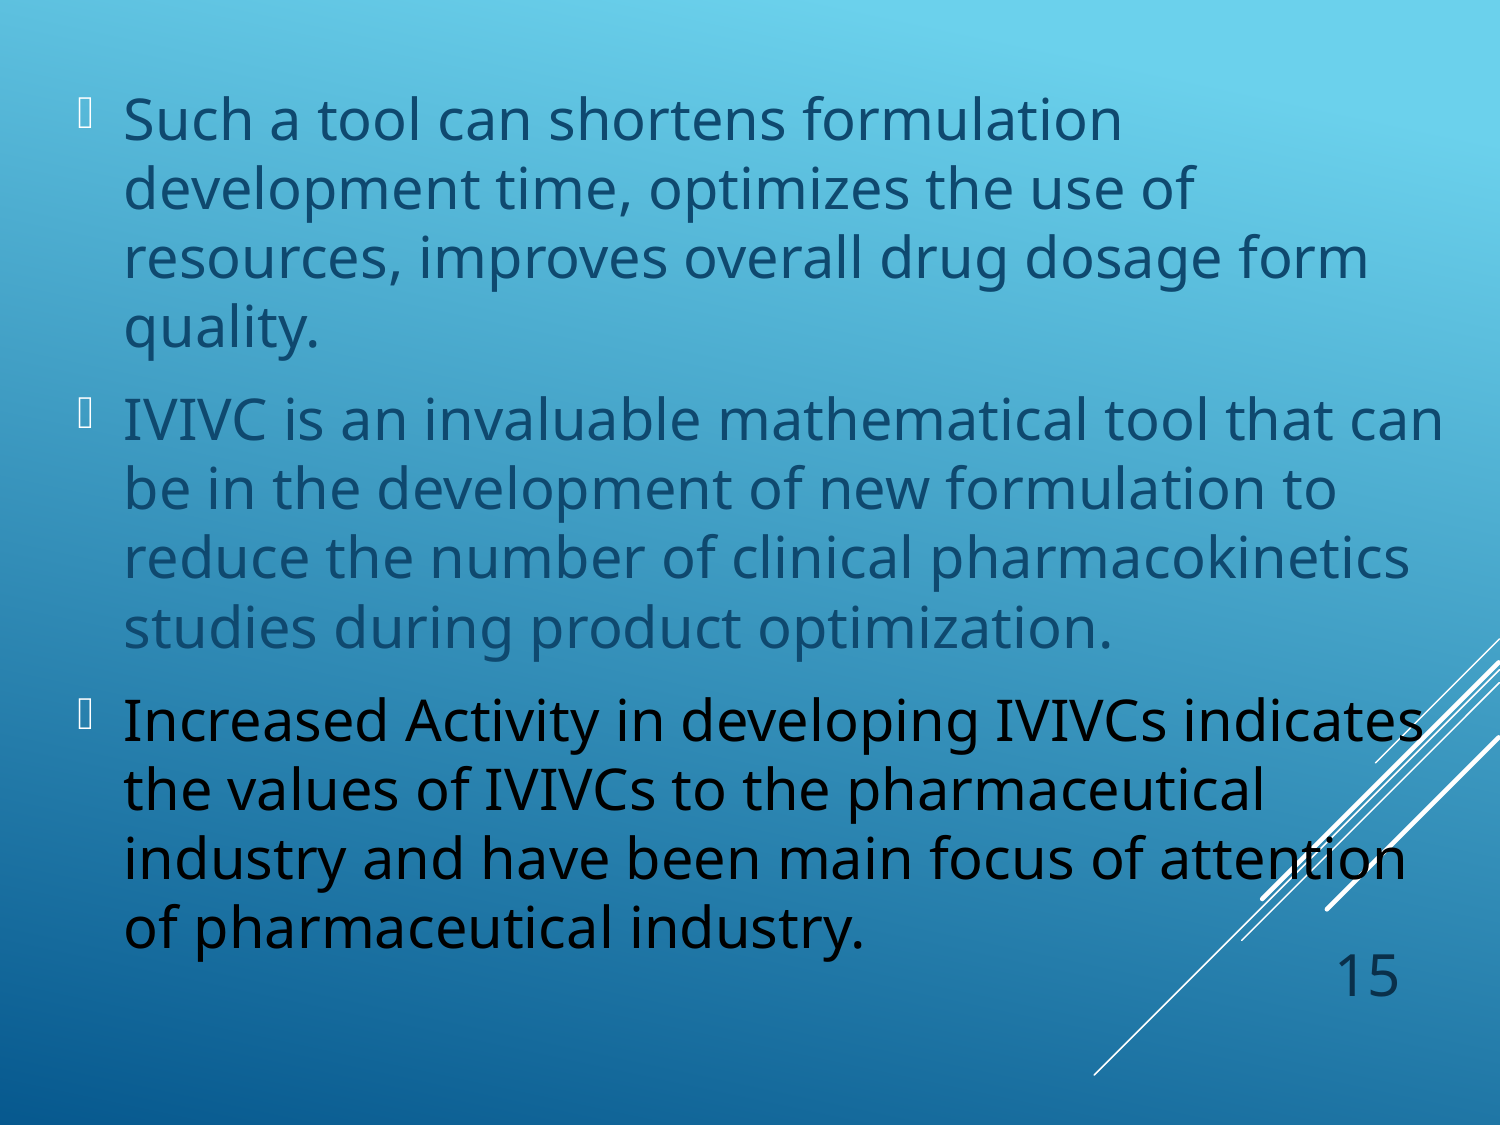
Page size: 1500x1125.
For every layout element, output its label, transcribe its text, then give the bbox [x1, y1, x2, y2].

slide_number 15 [1275, 915, 1416, 1025]
list Such a tool can shortens formulation development time, optimizes the use of resources, improves overall drug dosage form quality. IVIVC is an invaluable mathematical tool that can be in the development of new formulation to reduce the number of clinical pharmacokinetics studies during product optimization. Increased Activity in developing IVIVCs indicates the values of IVIVCs to the pharmaceutical industry and have been main focus of attention of pharmaceutical industry. [62, 75, 1463, 1038]
